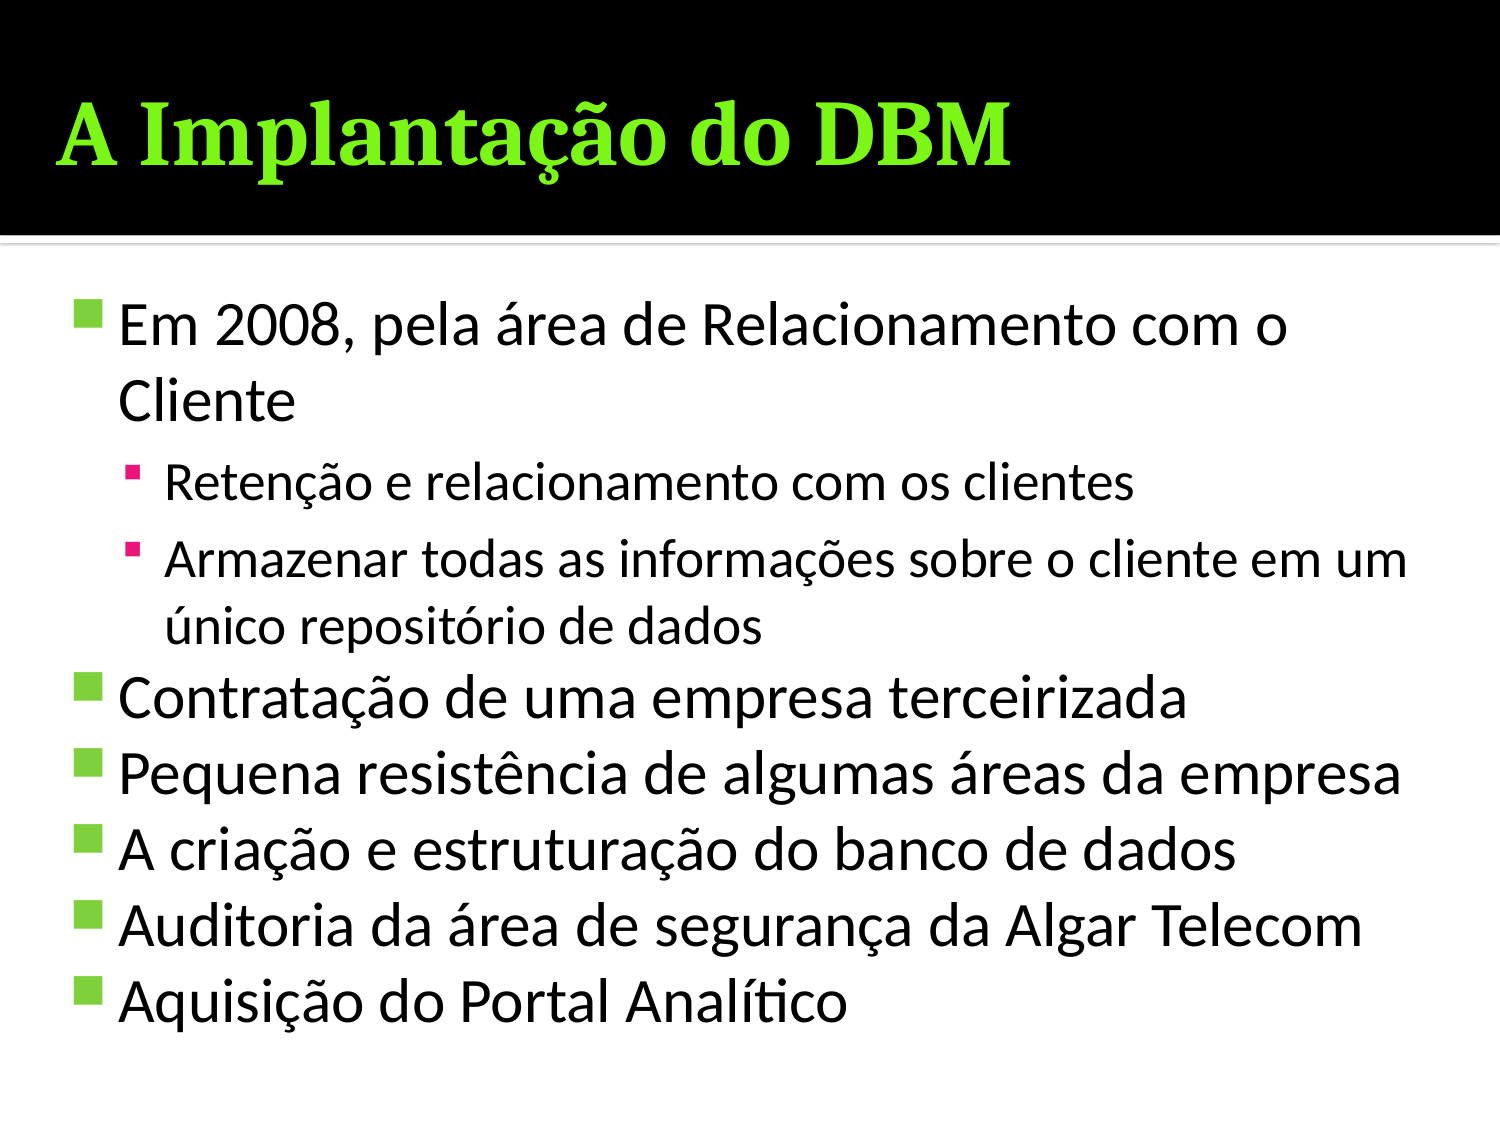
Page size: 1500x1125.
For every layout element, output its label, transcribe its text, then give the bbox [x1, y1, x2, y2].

title A Implantação do DBM [41, 25, 1459, 231]
list Em 2008, pela área de Relacionamento com o Cliente Retenção e relacionamento com os clientes Armazenar todas as informações sobre o cliente em um único repositório de dados Contratação de uma empresa terceirizada Pequena resistência de algumas áreas da empresa A criação e estruturação do banco de dados Auditoria da área de segurança da Algar Telecom Aquisição do Portal Analítico [41, 267, 1459, 1094]
